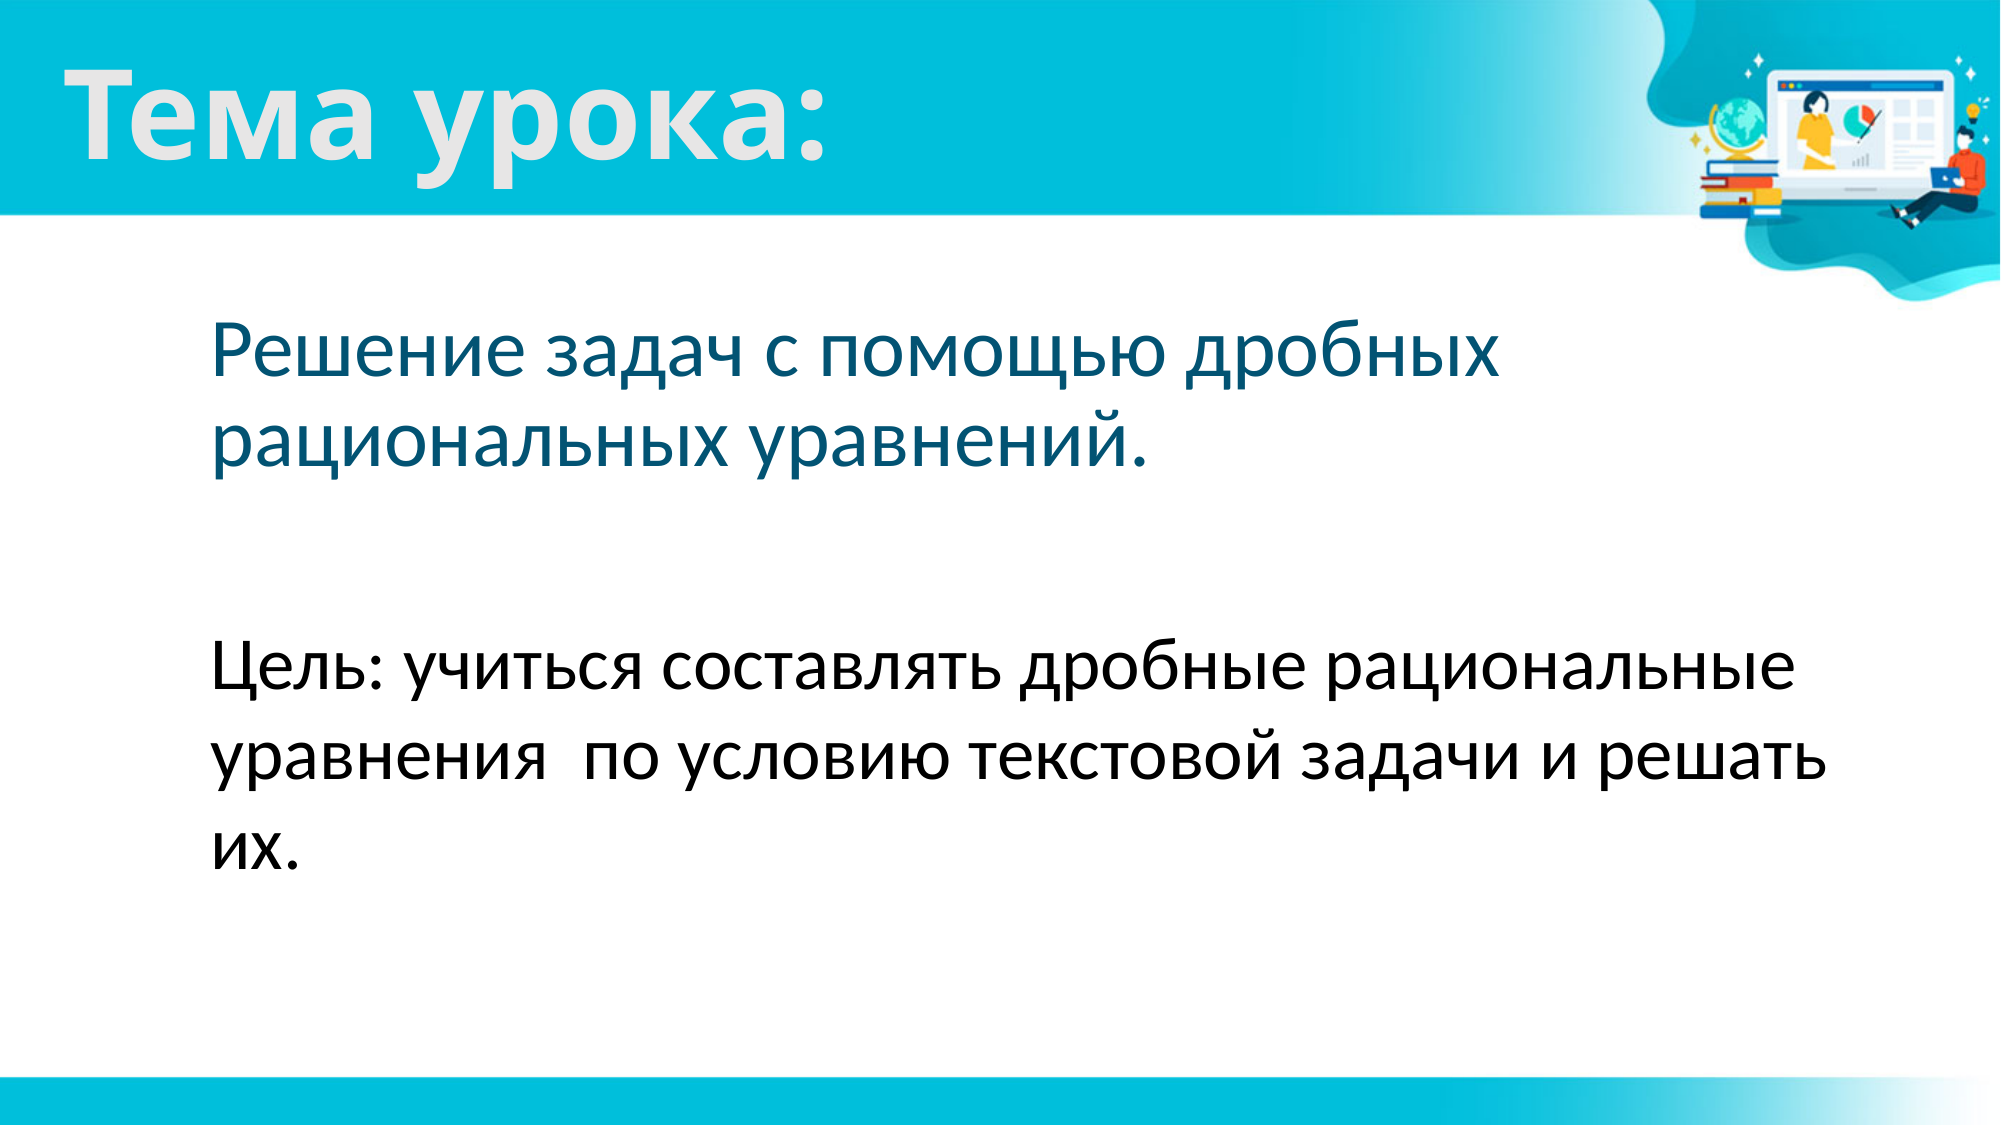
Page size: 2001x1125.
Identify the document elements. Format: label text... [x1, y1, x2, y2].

text_box Цель: учиться составлять дробные рациональные уравнения по условию текстовой задачи и решать их. [195, 606, 1857, 892]
picture [0, 0, 2001, 1125]
list Решение задач с помощью дробных рациональных уравнений. [195, 296, 1921, 511]
title Тема урока: [47, 10, 1745, 228]
